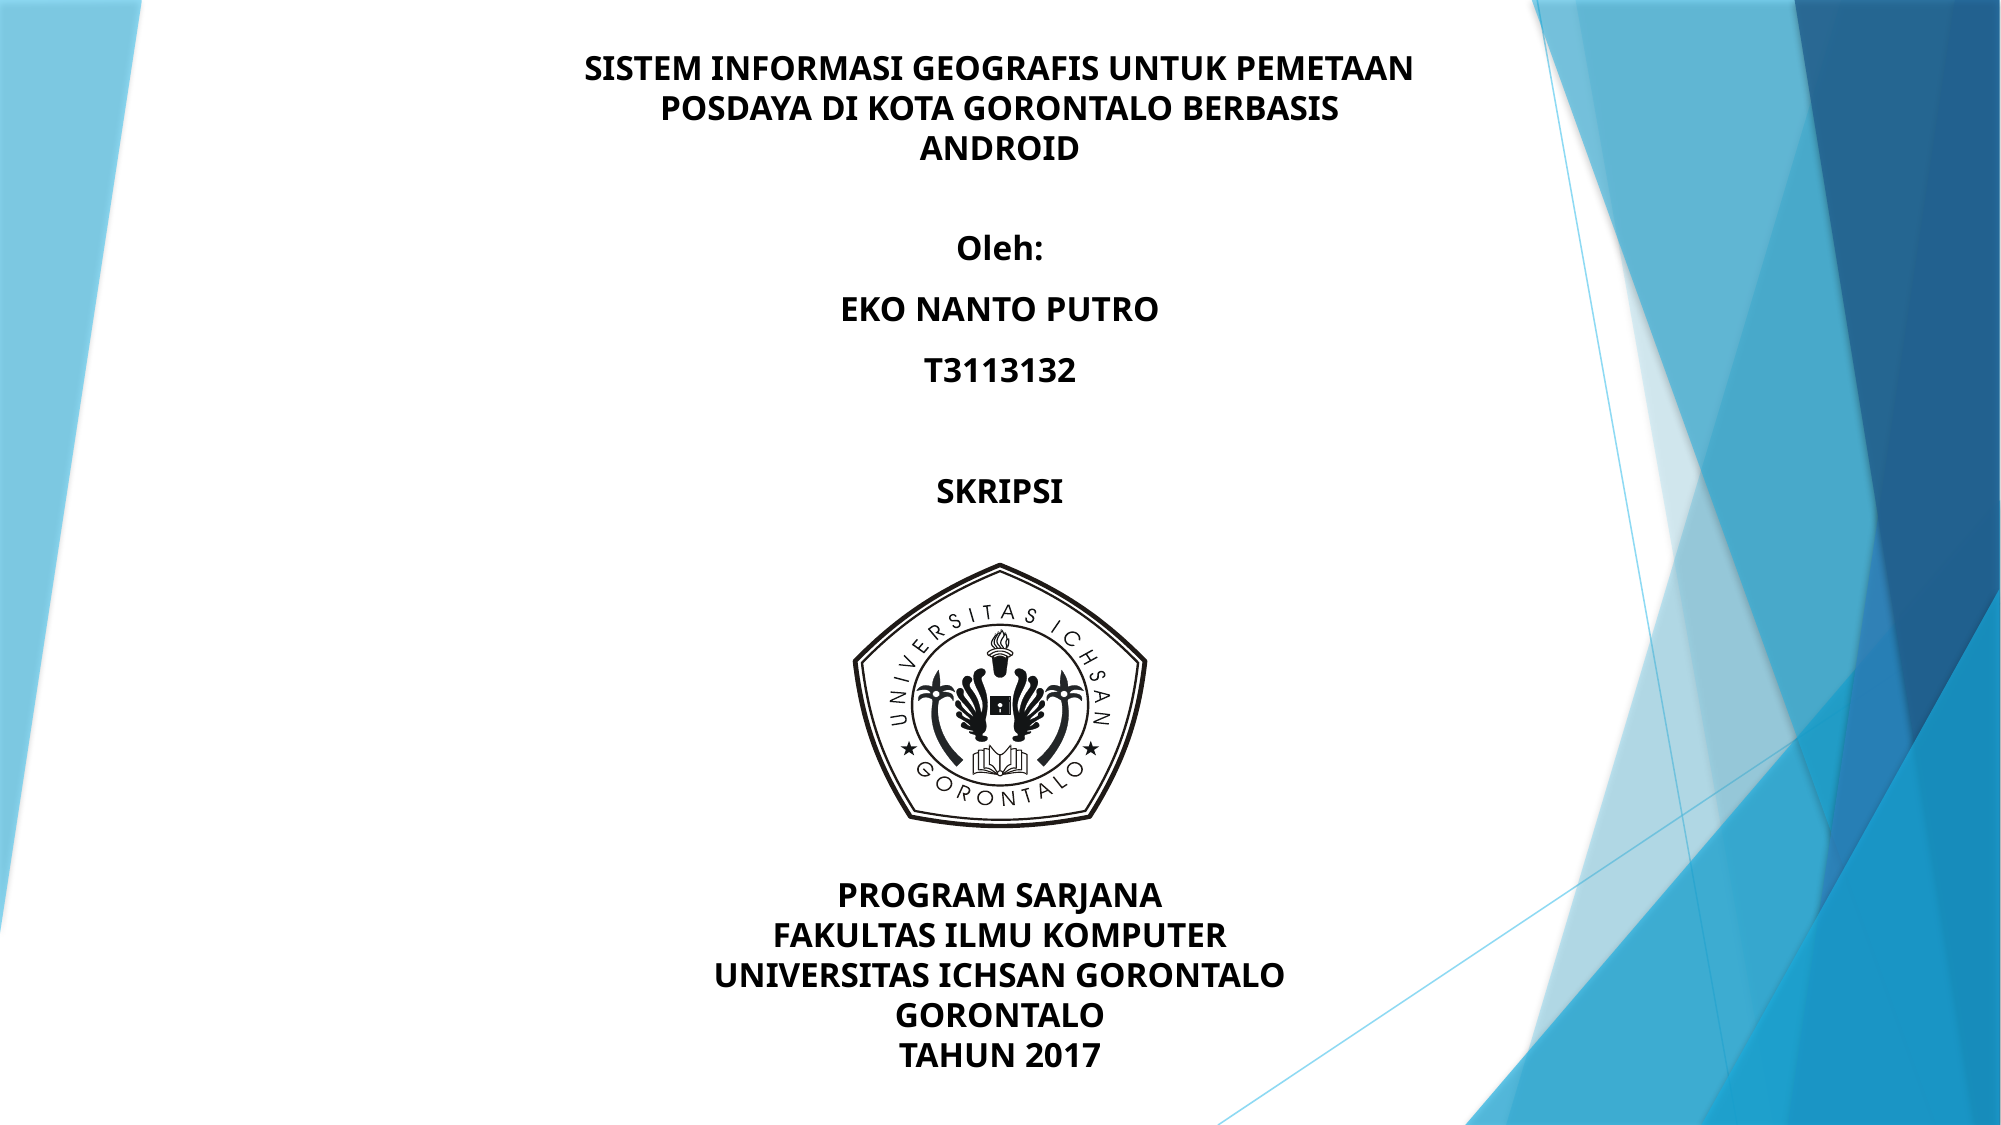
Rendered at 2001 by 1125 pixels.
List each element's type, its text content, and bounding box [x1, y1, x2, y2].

picture [851, 561, 1148, 829]
subtitle SISTEM INFORMASI GEOGRAFIS UNTUK PEMETAAN POSDAYA DI KOTA GORONTALO BERBASIS ANDROID Oleh: EKO NANTO PUTRO T3113132 SKRIPSI PROGRAM SARJANA FAKULTAS ILMU KOMPUTER UNIVERSITAS ICHSAN GORONTALO GORONTALO TAHUN 2017 [0, 0, 2000, 1125]
